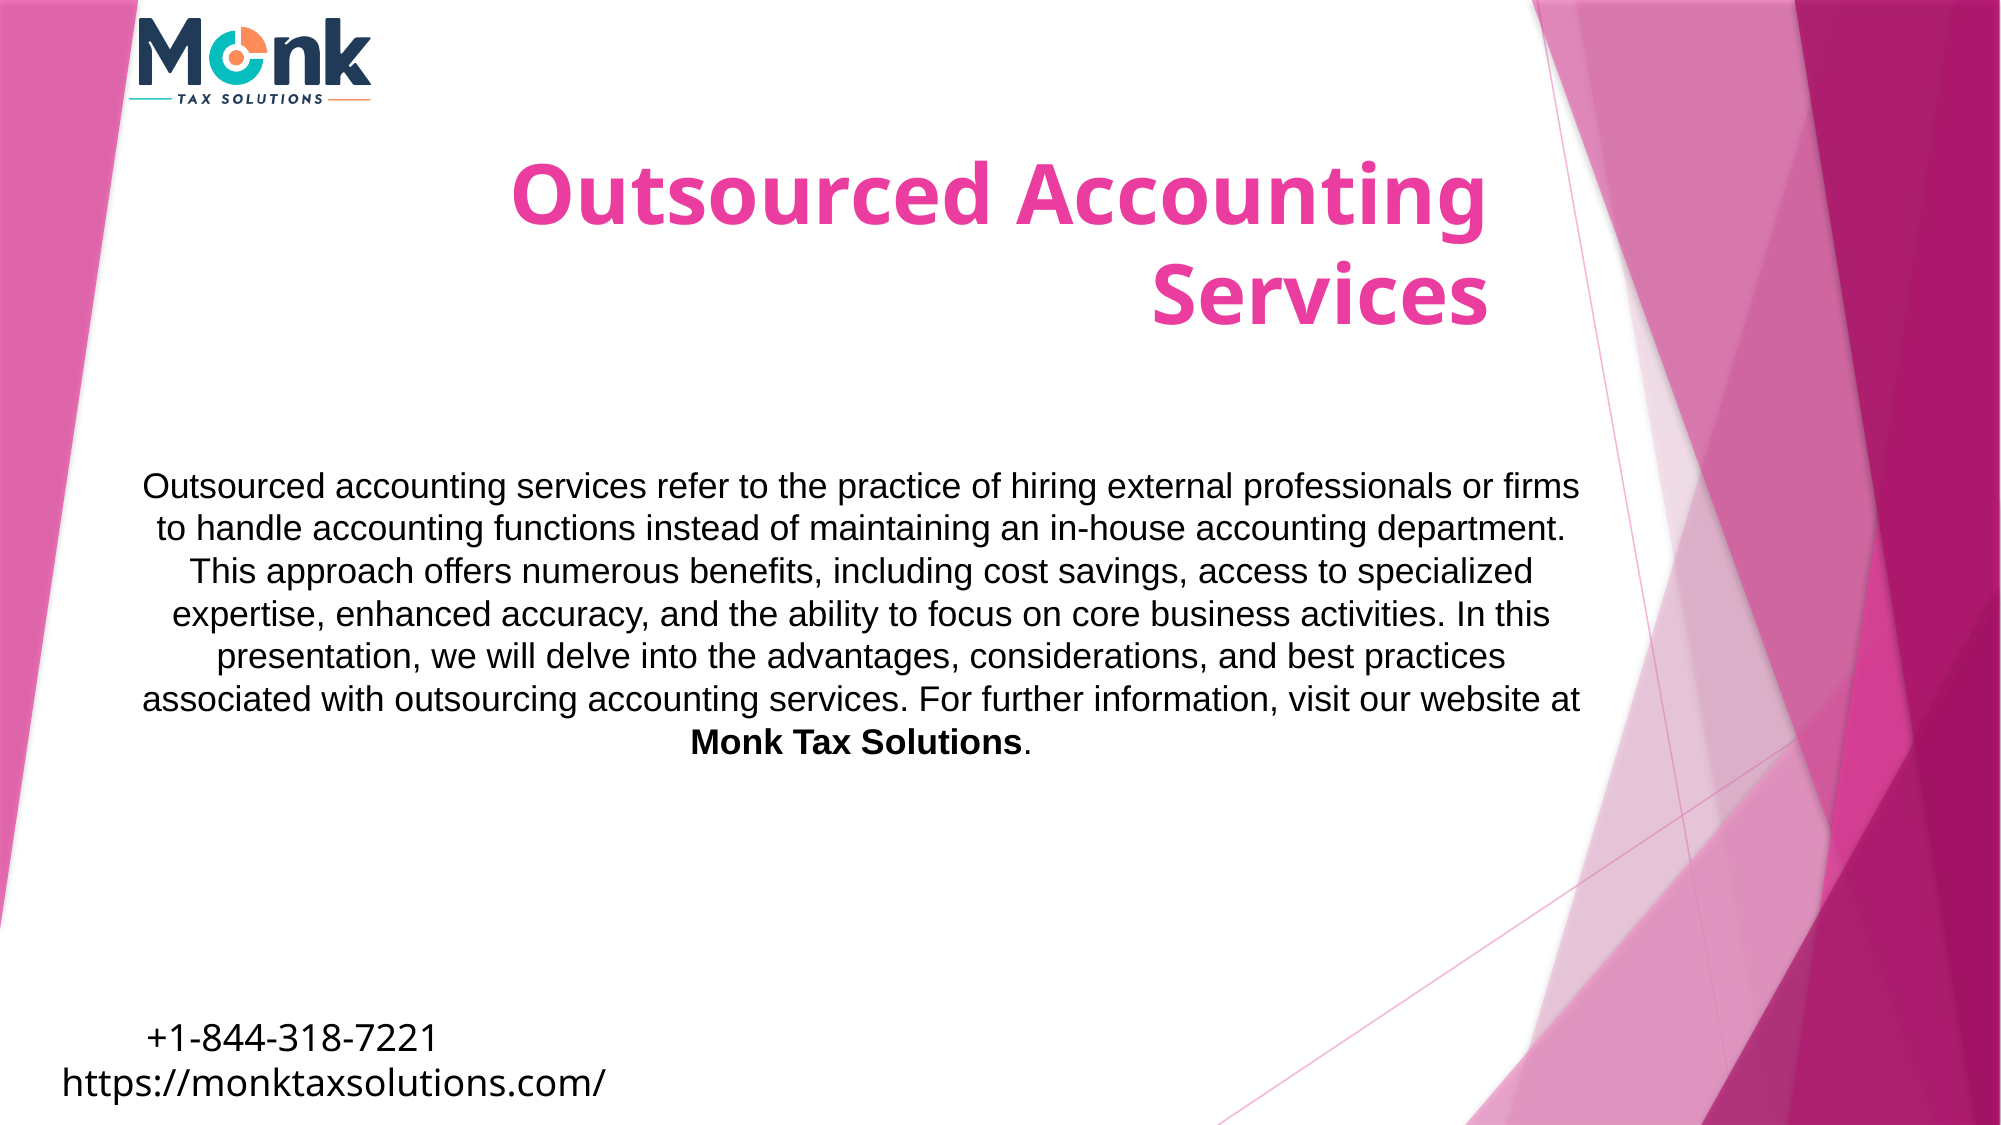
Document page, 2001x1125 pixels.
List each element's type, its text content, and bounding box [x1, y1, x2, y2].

title Outsourced Accounting Services [189, 248, 1506, 349]
text_box https://monktaxsolutions.com/ [46, 1051, 622, 1112]
text_box +1-844-318-7221 [131, 1007, 456, 1067]
subtitle Outsourced accounting services refer to the practice of hiring external professionals or firms to handle accounting functions instead of maintaining an in-house accounting department. This approach offers numerous benefits, including cost savings, access to specialized expertise, enhanced accuracy, and the ability to focus on core business activities. In this presentation, we will delve into the advantages, considerations, and best practices associated with outsourcing accounting services. For further information, visit our website at Monk Tax Solutions. [118, 455, 1604, 771]
picture [129, 17, 371, 104]
